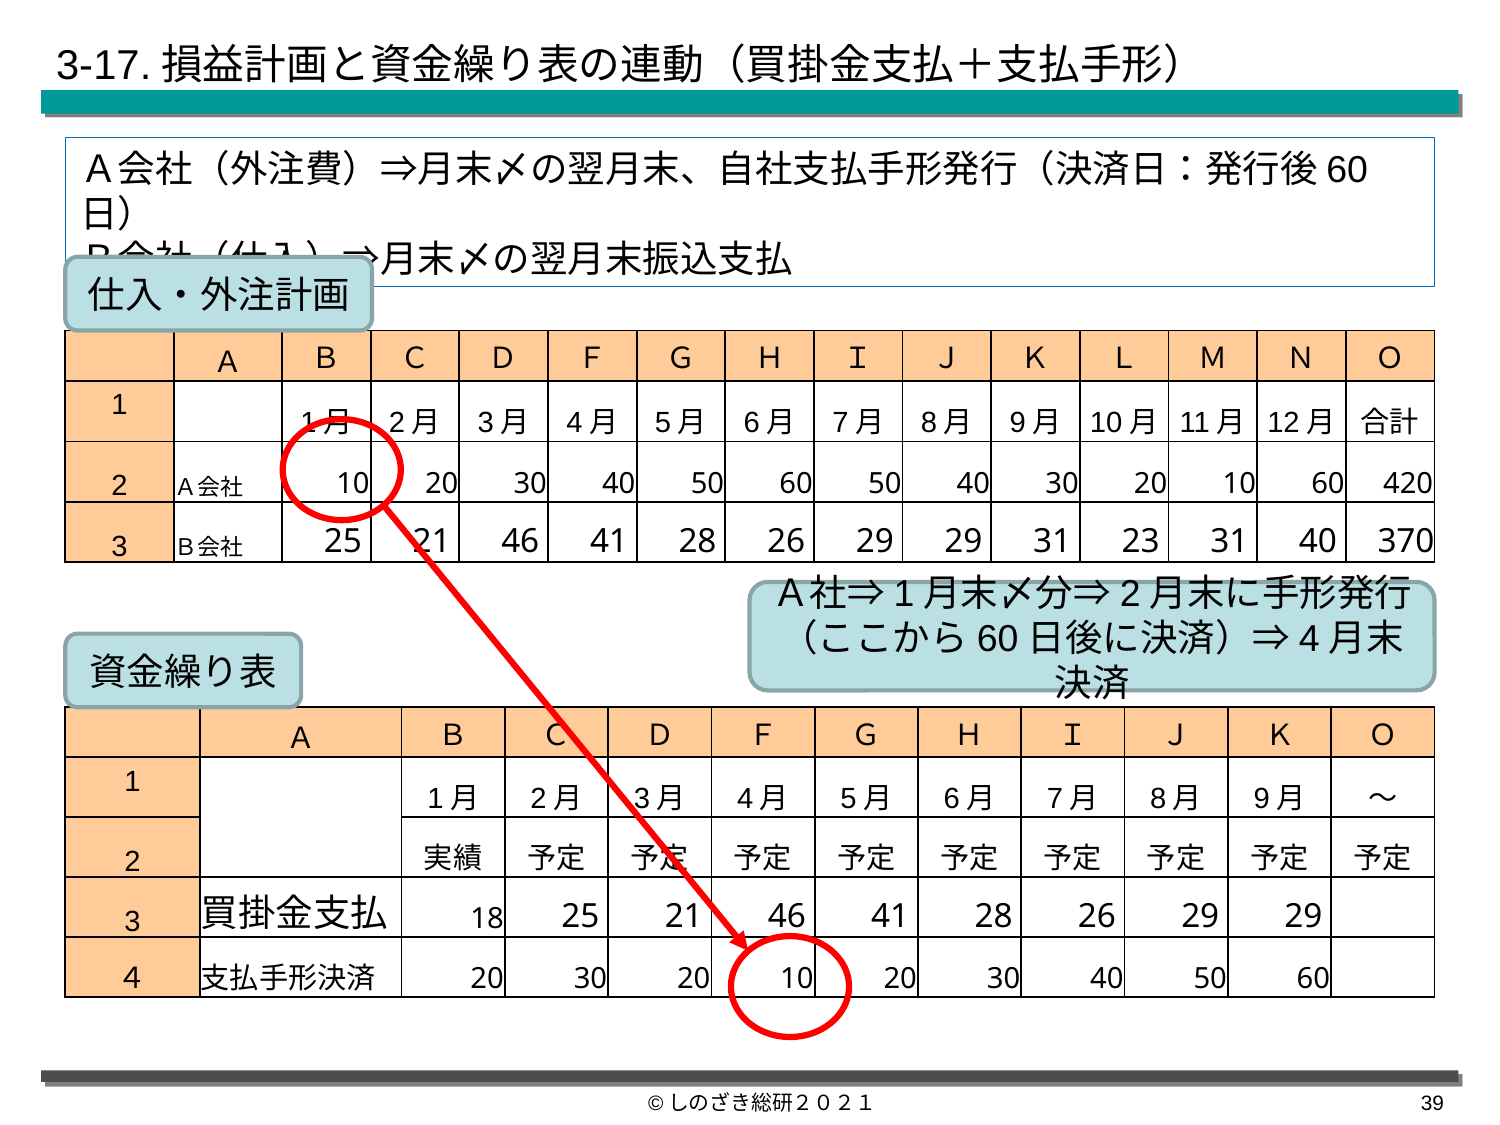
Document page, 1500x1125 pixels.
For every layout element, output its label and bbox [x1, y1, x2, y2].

table_header [1332, 708, 1434, 756]
table_cell [1169, 382, 1256, 441]
table_header [816, 708, 917, 756]
table_cell [549, 382, 636, 441]
table_cell [66, 503, 173, 561]
table_cell [66, 878, 199, 936]
table_cell [66, 938, 199, 996]
table_cell [1347, 442, 1434, 501]
table_cell [1229, 758, 1330, 816]
table_cell [749, 878, 814, 936]
table_cell [919, 938, 1020, 996]
table_header [549, 331, 636, 380]
table_cell [460, 382, 547, 441]
table_cell [66, 382, 173, 441]
table_header [749, 708, 814, 756]
table_cell [815, 503, 902, 561]
table_cell [1258, 442, 1345, 501]
table_cell [749, 758, 814, 816]
table_cell [992, 382, 1079, 441]
table_cell [402, 952, 504, 996]
table_cell [1169, 442, 1256, 501]
table_cell [1081, 382, 1168, 441]
table_cell [66, 758, 199, 816]
table_header [1229, 708, 1330, 756]
table_cell [919, 758, 1020, 816]
table_header [1258, 331, 1345, 380]
table_cell [1081, 503, 1168, 561]
text_box [63, 631, 304, 710]
table_cell [749, 938, 763, 946]
table_cell [1125, 818, 1227, 876]
table_cell [283, 382, 370, 441]
table_cell [749, 818, 814, 876]
table_cell [1125, 878, 1227, 936]
table_header [175, 333, 281, 380]
table_cell [1332, 818, 1434, 876]
table_cell [372, 510, 383, 561]
table_header [992, 331, 1079, 380]
table_cell [638, 442, 724, 501]
table_cell [992, 442, 1079, 501]
table_cell [1229, 818, 1330, 876]
table_cell [1022, 878, 1124, 936]
table_header [283, 331, 370, 380]
table_cell [1258, 503, 1345, 561]
table_cell [992, 503, 1079, 561]
table_cell [903, 382, 990, 441]
table_cell [201, 878, 383, 936]
table_cell [817, 938, 917, 996]
table_cell [1022, 938, 1124, 996]
table_cell [66, 818, 199, 876]
table_cell [1332, 878, 1434, 936]
table_cell [1169, 503, 1256, 561]
table_cell [816, 878, 917, 936]
table_cell [919, 878, 1020, 936]
table_cell [1229, 938, 1330, 996]
table_header [903, 331, 990, 380]
table_cell [175, 382, 281, 441]
table_cell [1347, 382, 1434, 441]
table_cell [372, 382, 458, 441]
table_cell [1332, 938, 1434, 996]
table_cell [816, 818, 917, 876]
table_cell [1125, 758, 1227, 816]
table_header [1022, 708, 1124, 756]
table_header [1347, 331, 1434, 380]
footer [524, 1082, 1000, 1125]
table_header [726, 331, 813, 380]
table_cell [816, 758, 917, 816]
table_cell [609, 952, 711, 996]
table_cell [638, 382, 724, 441]
table_cell [726, 442, 813, 501]
table_cell [726, 382, 813, 441]
table_cell [460, 442, 547, 501]
table_cell [506, 952, 607, 996]
table_cell [1347, 503, 1434, 561]
table_cell [1125, 938, 1227, 996]
table_cell [1022, 758, 1124, 816]
table_header [919, 708, 1020, 756]
table_cell [283, 503, 370, 561]
table_cell [283, 442, 289, 452]
table_cell [175, 442, 281, 501]
table_cell [1022, 818, 1124, 876]
table_header [372, 331, 458, 380]
table_cell [815, 442, 902, 501]
table_header [201, 708, 383, 756]
table_cell [815, 382, 902, 441]
table_cell [201, 758, 383, 876]
table_cell [549, 442, 636, 501]
table_cell [66, 442, 173, 501]
table_header [1169, 331, 1256, 380]
table_cell [903, 503, 990, 561]
table_header [1081, 331, 1168, 380]
table_cell [175, 503, 281, 561]
table_cell [712, 952, 742, 996]
slide_number [1108, 1082, 1459, 1125]
table_cell [903, 442, 990, 501]
table_cell [919, 818, 1020, 876]
table_cell [1229, 878, 1330, 936]
table_cell [1332, 758, 1434, 816]
table_header [66, 708, 199, 756]
table_cell [392, 442, 458, 501]
table_cell [1258, 382, 1345, 441]
table_cell [726, 503, 813, 561]
table_cell [283, 487, 291, 501]
text_box [41, 30, 1245, 95]
table_header [1125, 708, 1227, 756]
text_box [63, 137, 1435, 333]
table_header [460, 331, 547, 380]
table_cell [201, 938, 401, 996]
text_box [280, 417, 1437, 1040]
table_cell [1081, 442, 1168, 501]
table_header [638, 331, 724, 380]
table_header [815, 331, 902, 380]
table_header [66, 331, 173, 380]
